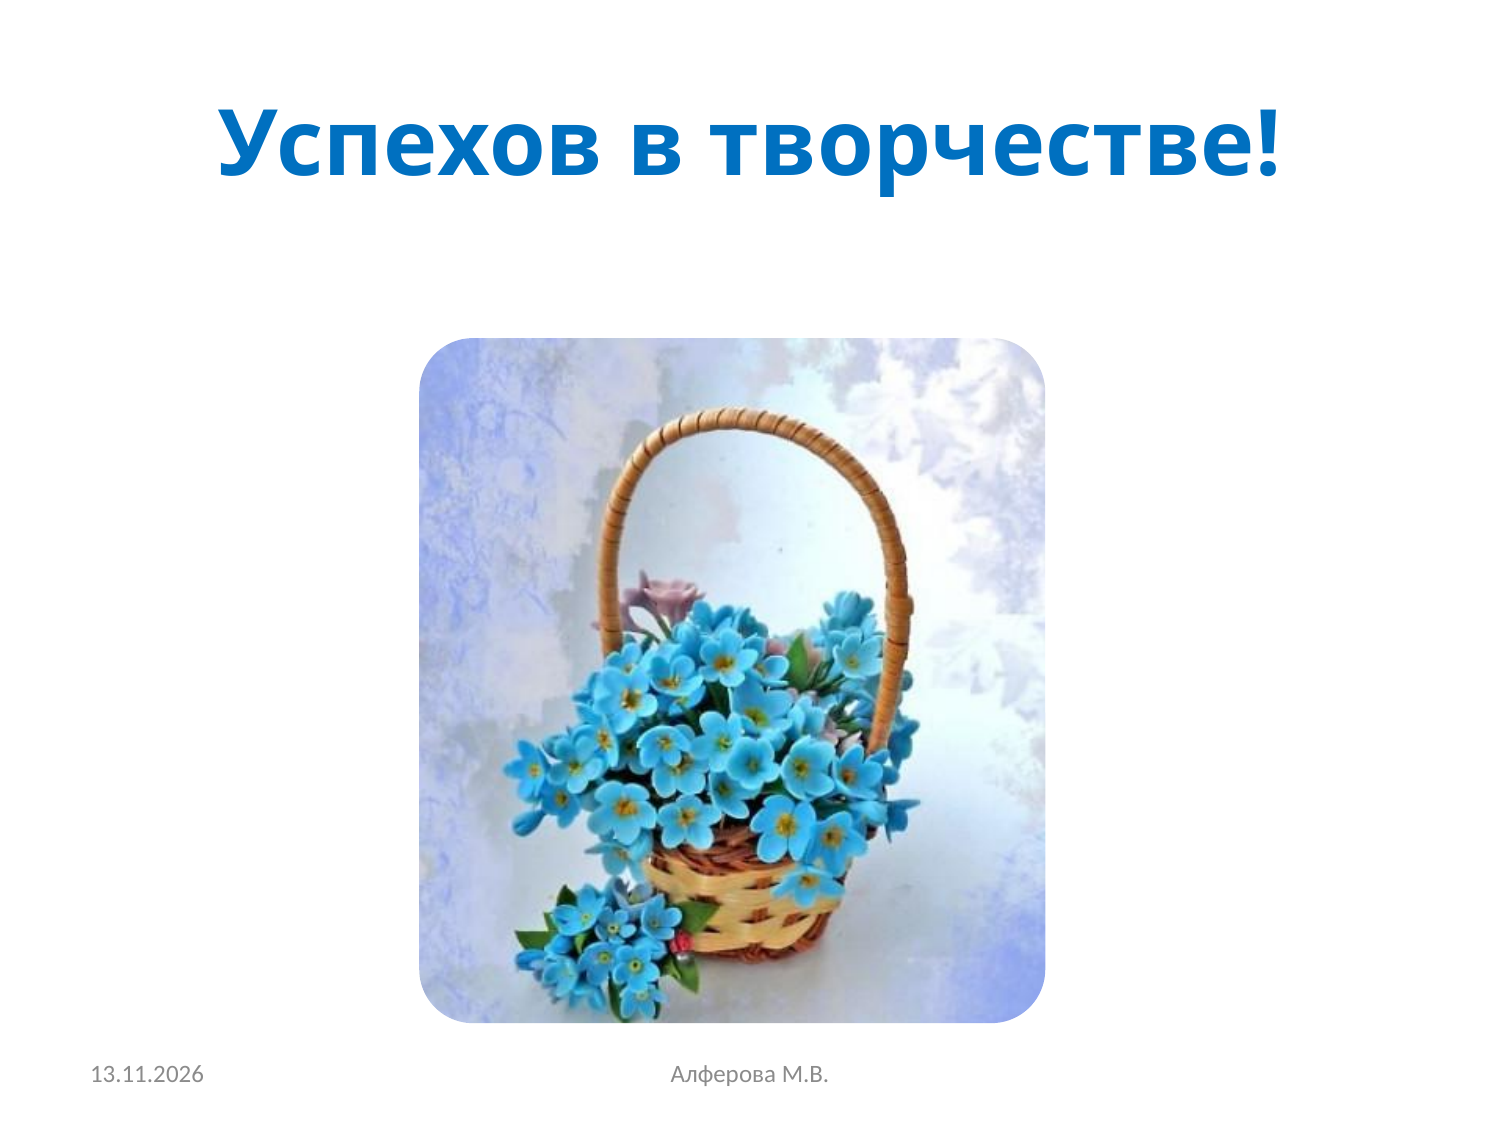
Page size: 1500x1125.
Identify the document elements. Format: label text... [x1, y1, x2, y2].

picture [418, 337, 1046, 1024]
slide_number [75, 1042, 425, 1103]
title Успехов в творчестве! [75, 45, 1425, 233]
footer Алферова М.В. [512, 1042, 988, 1103]
